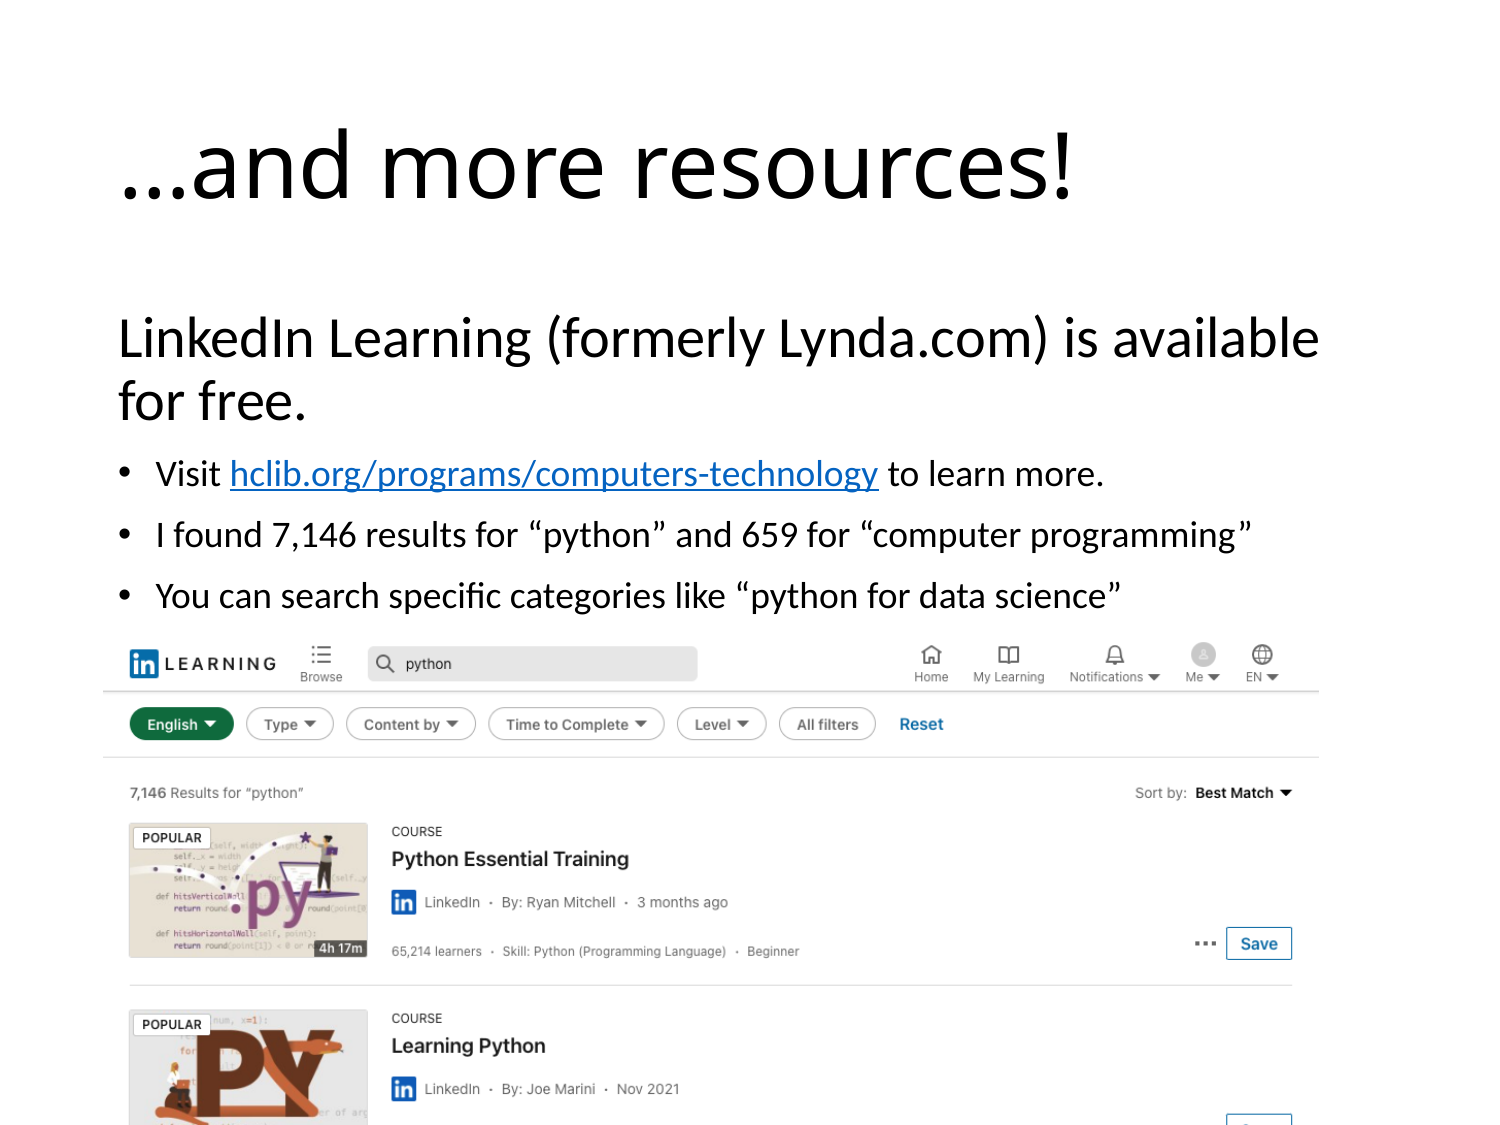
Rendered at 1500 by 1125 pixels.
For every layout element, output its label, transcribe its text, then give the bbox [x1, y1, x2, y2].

title …and more resources! [103, 59, 1397, 278]
list LinkedIn Learning (formerly Lynda.com) is available for free. Visit hclib.org/programs/computers-technology to learn more. I found 7,146 results for “python” and 659 for “computer programming” You can search specific categories like “python for data science” [103, 299, 1397, 1014]
picture [103, 637, 1319, 1125]
